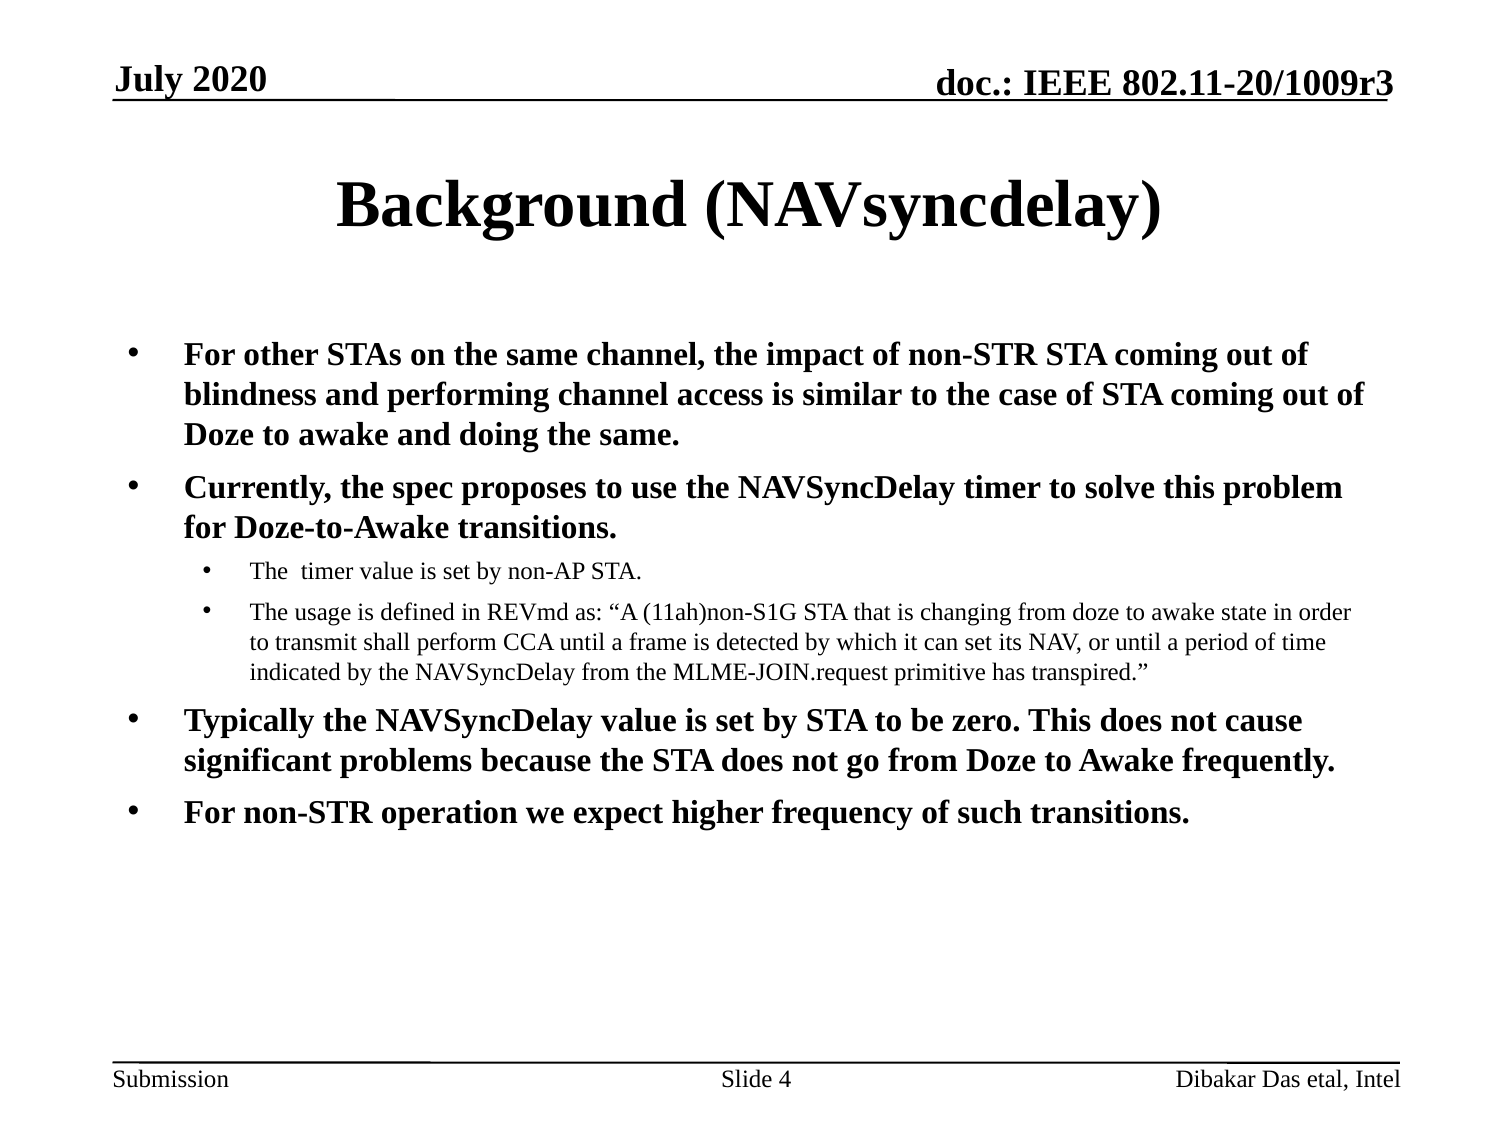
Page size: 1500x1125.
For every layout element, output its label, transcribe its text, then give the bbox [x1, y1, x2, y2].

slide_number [114, 54, 423, 100]
list For other STAs on the same channel, the impact of non-STR STA coming out of blindness and performing channel access is similar to the case of STA coming out of Doze to awake and doing the same. Currently, the spec proposes to use the NAVSyncDelay timer to solve this problem for Doze-to-Awake transitions. The timer value is set by non-AP STA. The usage is defined in REVmd as: “A (11ah)non-S1G STA that is changing from doze to awake state in order to transmit shall perform CCA until a frame is detected by which it can set its NAV, or until a period of time indicated by the NAVSyncDelay from the MLME-JOIN.request primitive has transpired.” Typically the NAVSyncDelay value is set by STA to be zero. This does not cause significant problems because the STA does not go from Doze to Awake frequently. For non-STR operation we expect higher frequency of such transitions. [112, 324, 1388, 1000]
slide_number Slide 4 [712, 1061, 800, 1123]
title Background (NAVsyncdelay) [112, 112, 1388, 288]
footer Dibakar Das etal, Intel [878, 1061, 1402, 1093]
